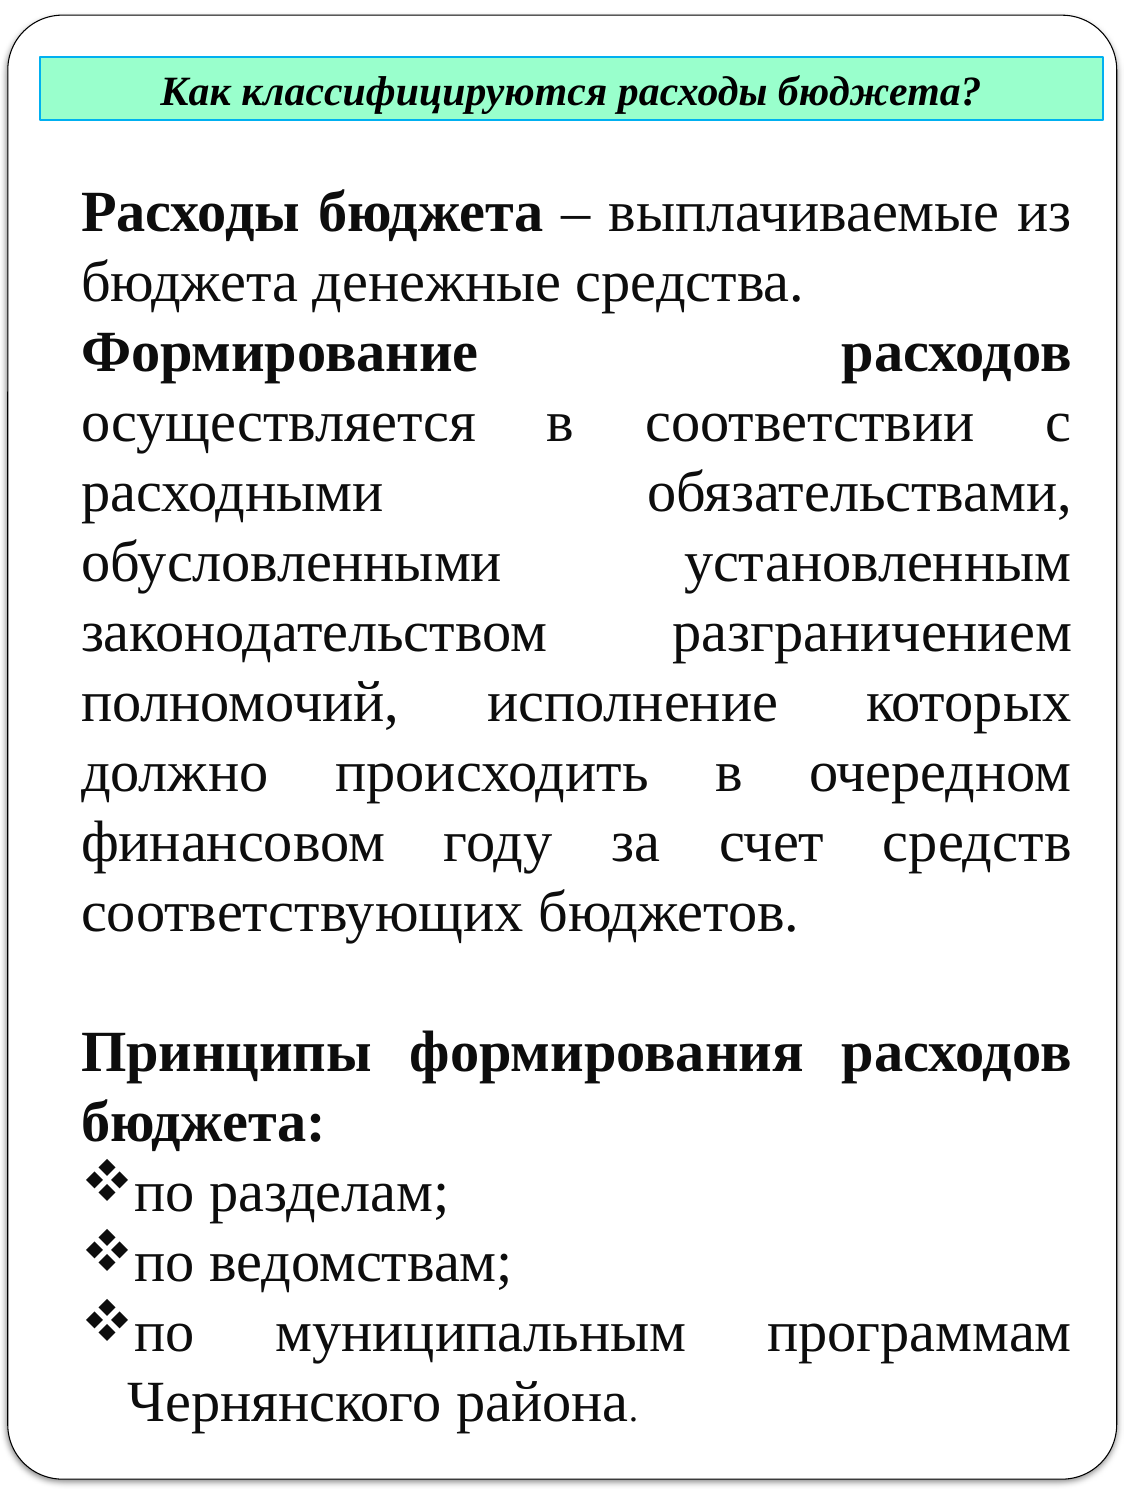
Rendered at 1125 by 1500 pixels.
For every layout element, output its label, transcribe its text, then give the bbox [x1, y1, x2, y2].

text_box Расходы бюджета – выплачиваемые из бюджета денежные средства. Формирование расходов осуществляется в соответствии с расходными обязательствами, обусловленными установленным законодательством разграничением полномочий, исполнение которых должно происходить в очередном финансовом году за счет средств соответствующих бюджетов. Принципы формирования расходов бюджета: по разделам; по ведомствам; по муниципальным программам Чернянского района. [65, 276, 1088, 1330]
text_box Как классифицируются расходы бюджета? [39, 56, 1104, 121]
